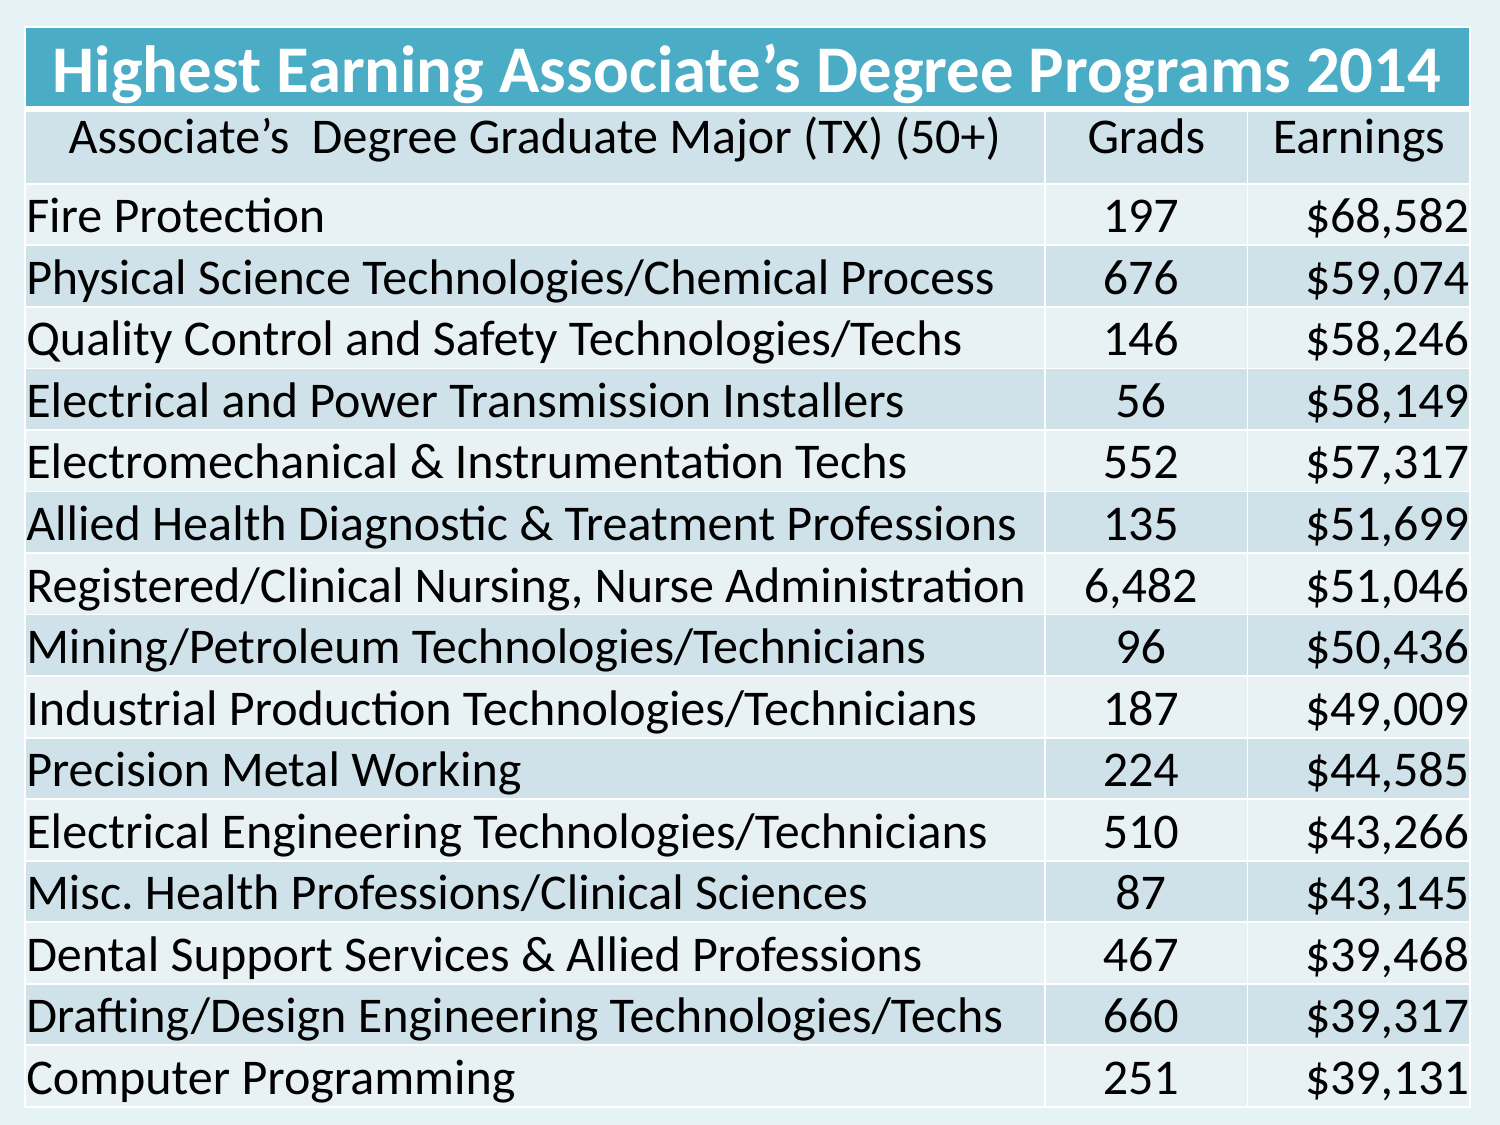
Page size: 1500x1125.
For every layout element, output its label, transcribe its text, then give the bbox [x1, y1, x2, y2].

table_cell Electrical Engineering Technologies/Technicians [26, 800, 1044, 860]
table_cell 135 [1046, 492, 1247, 552]
table_cell $59,074 [1248, 246, 1469, 306]
table_cell 6,482 [1046, 554, 1247, 614]
table_cell $58,246 [1248, 308, 1469, 368]
table_cell Industrial Production Technologies/Technicians [26, 677, 1044, 737]
table_header Highest Earning Associate’s Degree Programs 2014 [26, 28, 1469, 106]
table_cell Fire Protection [26, 185, 1044, 244]
table_cell 87 [1046, 862, 1247, 921]
table_cell 552 [1046, 431, 1247, 491]
table_cell Drafting/Design Engineering Technologies/Techs [26, 985, 1044, 1044]
table_cell Associate’s Degree Graduate Major (TX) (50+) [26, 112, 1044, 183]
table_cell 467 [1046, 923, 1247, 983]
table_cell $44,585 [1248, 739, 1469, 798]
table_cell $57,317 [1248, 431, 1469, 491]
table_cell Quality Control and Safety Technologies/Techs [26, 308, 1044, 368]
table_cell 510 [1046, 800, 1247, 860]
table_cell 224 [1046, 739, 1247, 798]
table_cell $49,009 [1248, 677, 1469, 737]
table_cell $51,046 [1248, 554, 1469, 614]
table_cell $51,699 [1248, 492, 1469, 552]
table_cell 146 [1046, 308, 1247, 368]
table_cell 187 [1046, 677, 1247, 737]
table_cell $58,149 [1248, 369, 1469, 429]
table_cell Misc. Health Professions/Clinical Sciences [26, 862, 1044, 921]
table_cell Earnings [1248, 112, 1469, 183]
table_cell Registered/Clinical Nursing, Nurse Administration [26, 554, 1044, 614]
table_cell Physical Science Technologies/Chemical Process [26, 246, 1044, 306]
table_cell $43,145 [1248, 862, 1469, 921]
table_cell Computer Programming [26, 1046, 1044, 1106]
table_cell $43,266 [1248, 800, 1469, 860]
table_cell 56 [1046, 369, 1247, 429]
table_cell 676 [1046, 246, 1247, 306]
table_cell Electrical and Power Transmission Installers [26, 369, 1044, 429]
table_cell $68,582 [1248, 185, 1469, 244]
table_cell Mining/Petroleum Technologies/Technicians [26, 615, 1044, 675]
table_cell $39,317 [1248, 985, 1469, 1044]
table_cell 251 [1046, 1046, 1247, 1106]
table_cell 197 [1046, 185, 1247, 244]
table_cell 660 [1046, 985, 1247, 1044]
table_cell $50,436 [1248, 615, 1469, 675]
table_cell Allied Health Diagnostic & Treatment Professions [26, 492, 1044, 552]
table_cell Dental Support Services & Allied Professions [26, 923, 1044, 983]
table_cell Precision Metal Working [26, 739, 1044, 798]
table_cell Electromechanical & Instrumentation Techs [26, 431, 1044, 491]
table_cell Grads [1046, 112, 1247, 183]
table_cell 96 [1046, 615, 1247, 675]
table_cell $39,468 [1248, 923, 1469, 983]
table_cell $39,131 [1248, 1046, 1469, 1106]
